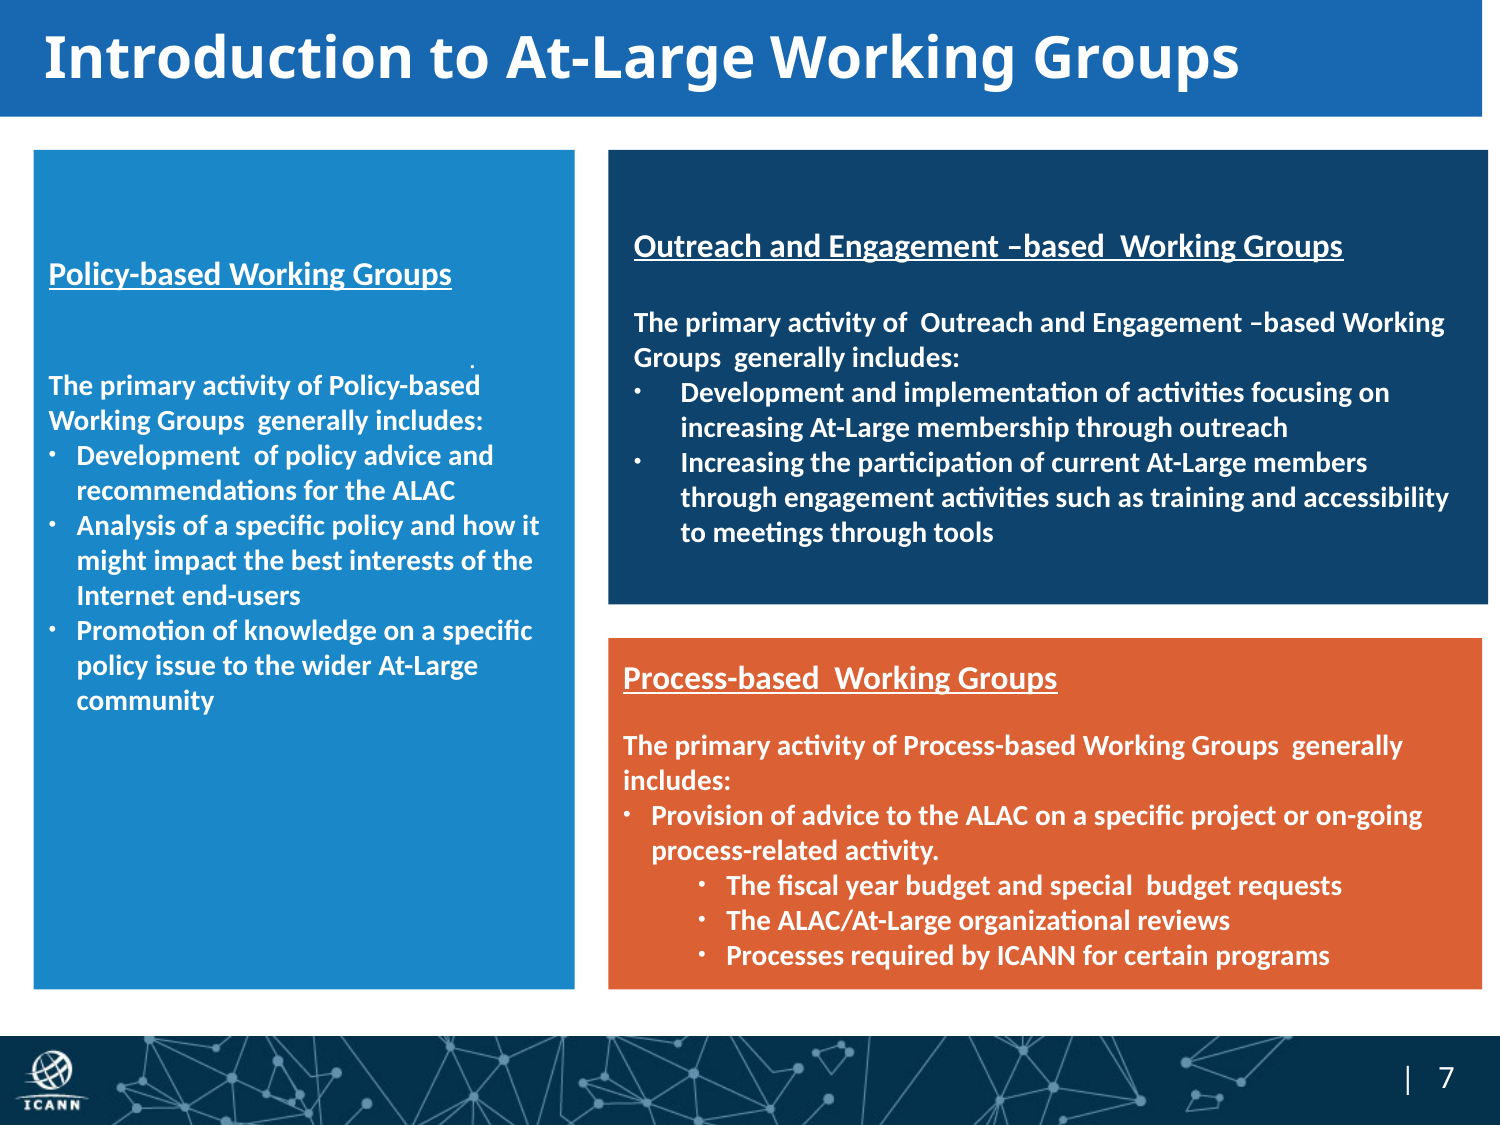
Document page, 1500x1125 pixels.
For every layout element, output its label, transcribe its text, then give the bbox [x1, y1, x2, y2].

text_box [33, 348, 368, 763]
text_box Process-based Working Groups The primary activity of Process-based Working Groups generally includes: Provision of advice to the ALAC on a specific project or on-going process-related activity. The fiscal year budget and special budget requests The ALAC/At-Large organizational reviews Processes required by ICANN for certain programs [606, 636, 1484, 991]
picture [0, 1036, 1500, 1125]
text_box [33, 275, 411, 348]
text_box Outreach and Engagement –based Working Groups The primary activity of Outreach and Engagement –based Working Groups generally includes: Development and implementation of activities focusing on increasing At-Large membership through outreach Increasing the participation of current At-Large members through engagement activities such as training and accessibility to meetings through tools [618, 216, 1487, 866]
title Introduction to At-Large Working Groups [0, 0, 1483, 117]
text_box [606, 148, 1490, 606]
text_box . [469, 343, 618, 535]
text_box Policy-based Working Groups The primary activity of Policy-based Working Groups generally includes: Development of policy advice and recommendations for the ALAC Analysis of a specific policy and how it might impact the best interests of the Internet end-users Promotion of knowledge on a specific policy issue to the wider At-Large community [32, 148, 577, 991]
